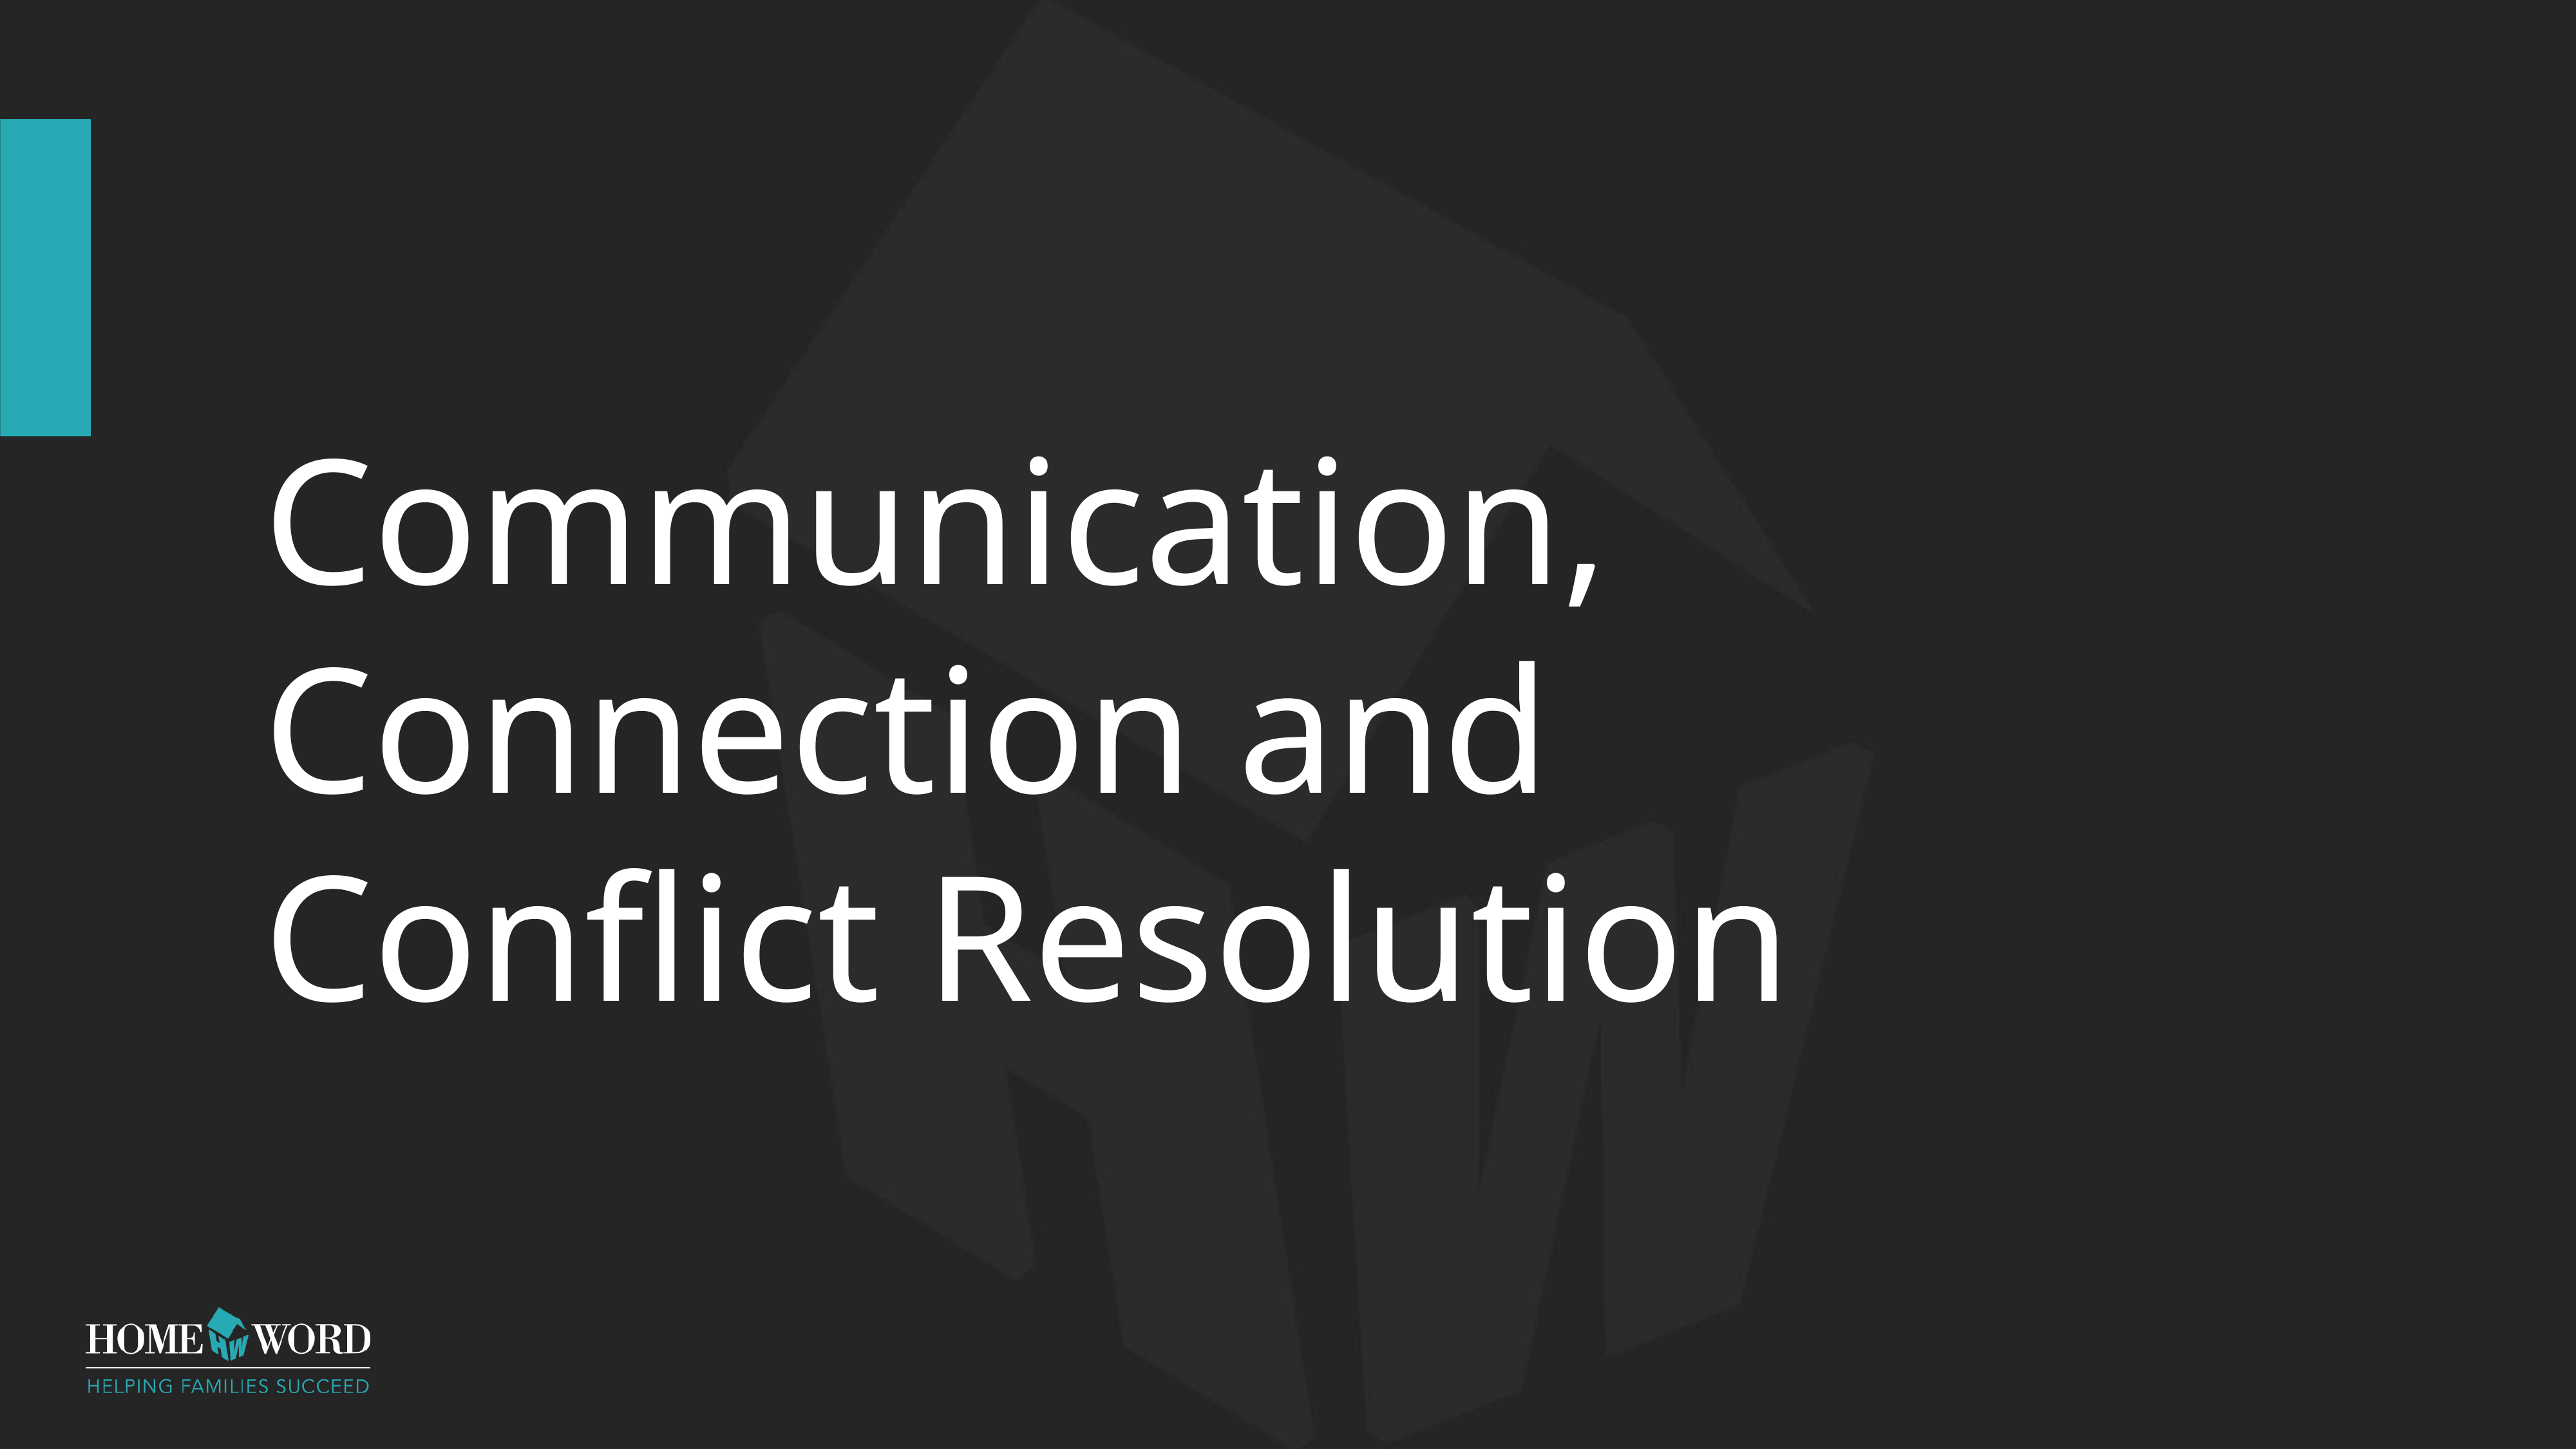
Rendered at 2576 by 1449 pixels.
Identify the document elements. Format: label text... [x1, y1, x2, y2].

picture [0, 0, 2576, 1449]
title Communication, Connection and Conflict Resolution [258, 405, 2210, 1044]
